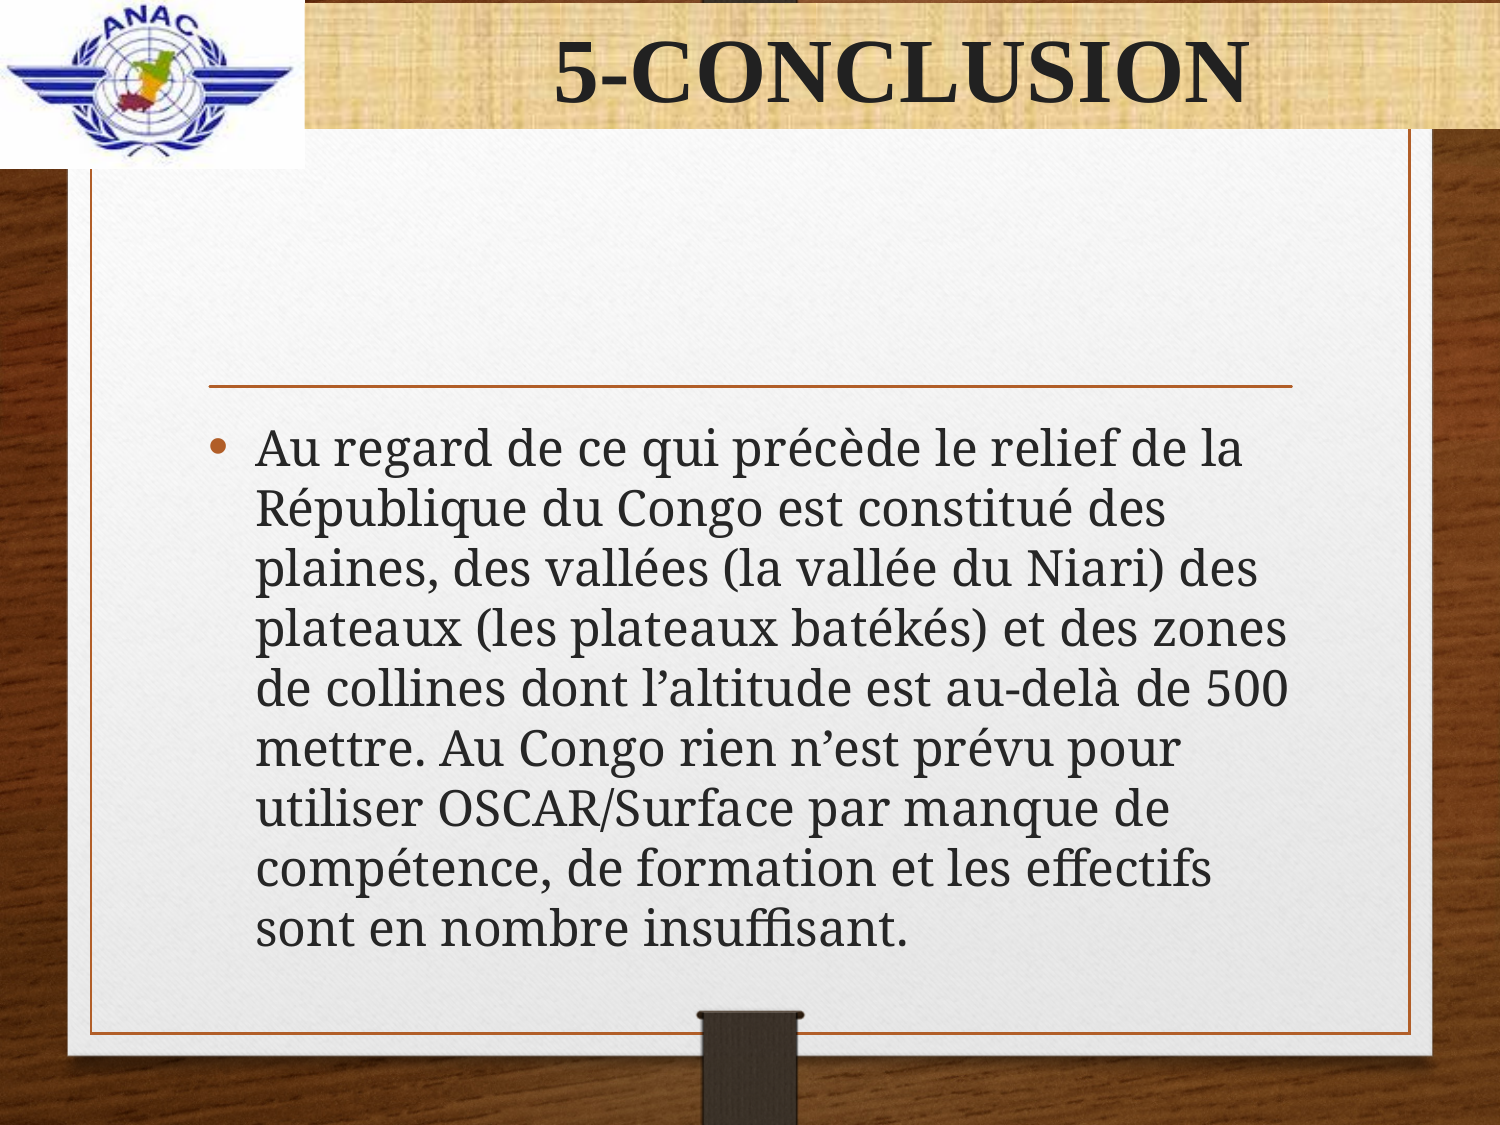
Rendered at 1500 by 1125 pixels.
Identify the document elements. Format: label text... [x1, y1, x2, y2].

list Au regard de ce qui précède le relief de la République du Congo est constitué des plaines, des vallées (la vallée du Niari) des plateaux (les plateaux batékés) et des zones de collines dont l’altitude est au-delà de 500 mettre. Au Congo rien n’est prévu pour utiliser OSCAR/Surface par manque de compétence, de formation et les effectifs sont en nombre insuffisant. [193, 408, 1309, 974]
text_box 5-CONCLUSION [305, 2, 1500, 130]
picture [0, 0, 1500, 1125]
